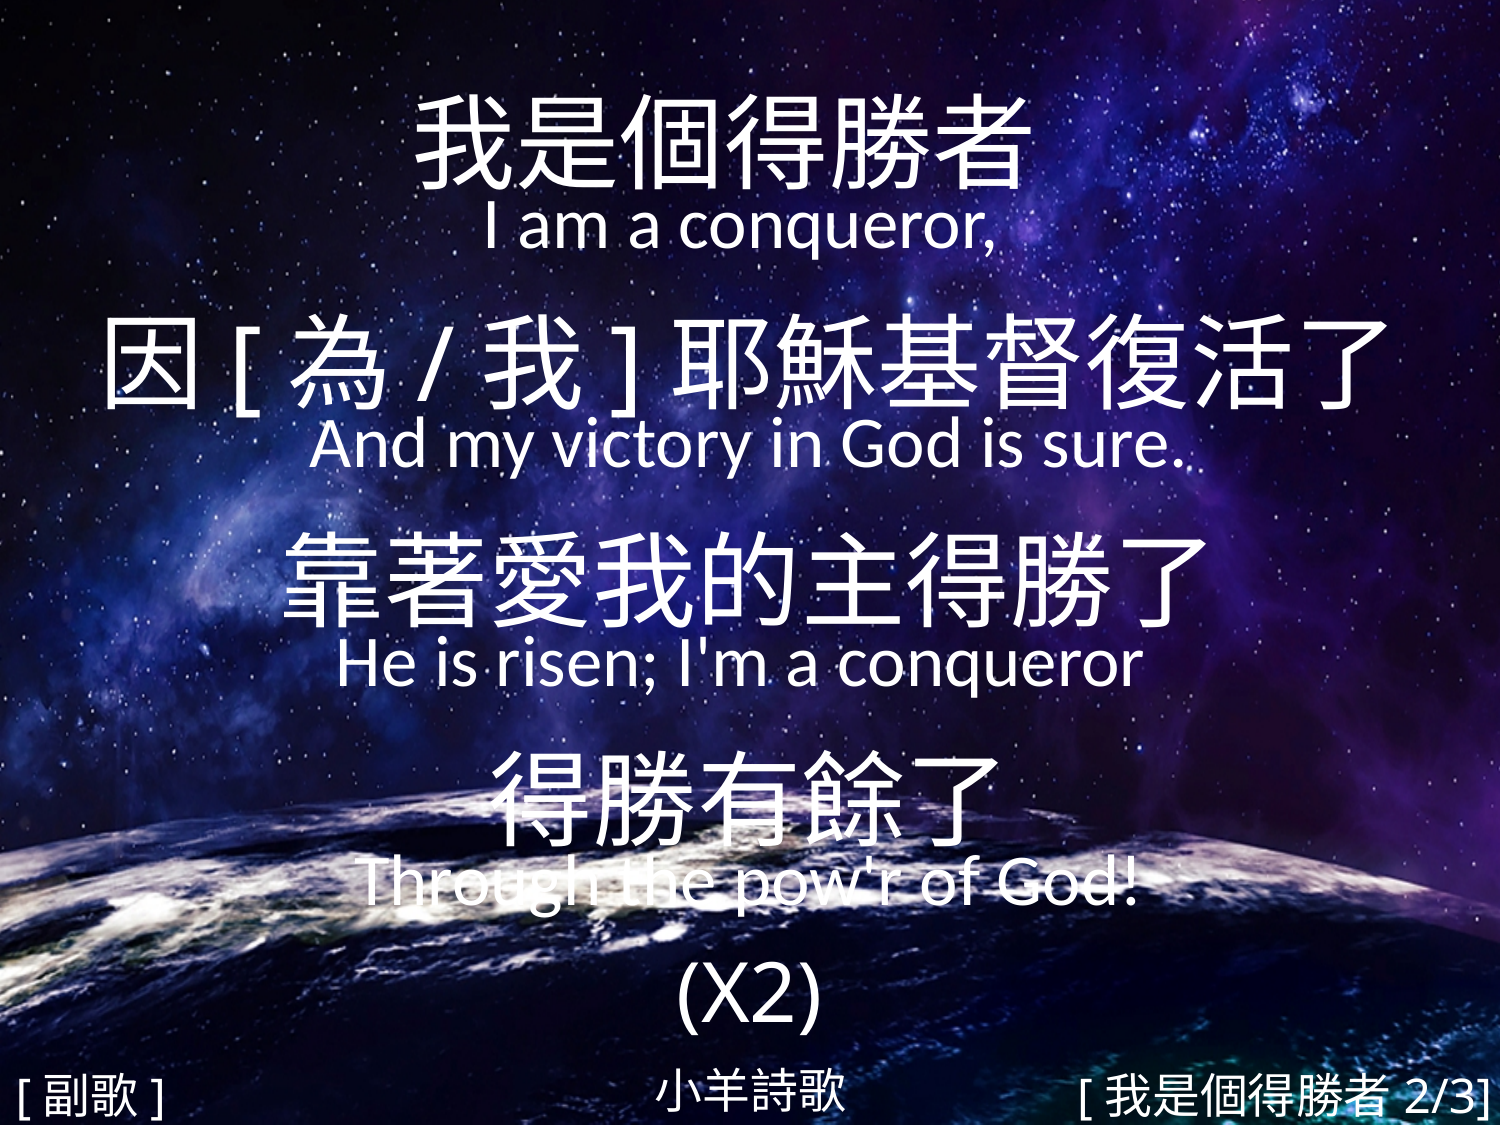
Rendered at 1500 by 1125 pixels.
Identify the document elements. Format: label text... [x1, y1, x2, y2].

subtitle 小羊詩歌 [0, 1053, 1500, 1125]
picture [0, 706, 1500, 1053]
text_box 我是個得勝者 I am a conqueror, 因[為/我]耶穌基督復活了 And my victory in God is sure. 靠著愛我的主得勝了 He is risen; I'm a conqueror 得勝有餘了 Through the pow'r of God! (X2) [0, 0, 1500, 706]
title [0, 706, 1494, 710]
text_box [副歌] [0, 1058, 271, 1125]
text_box [我是個得勝者2/3] [868, 1058, 1500, 1125]
